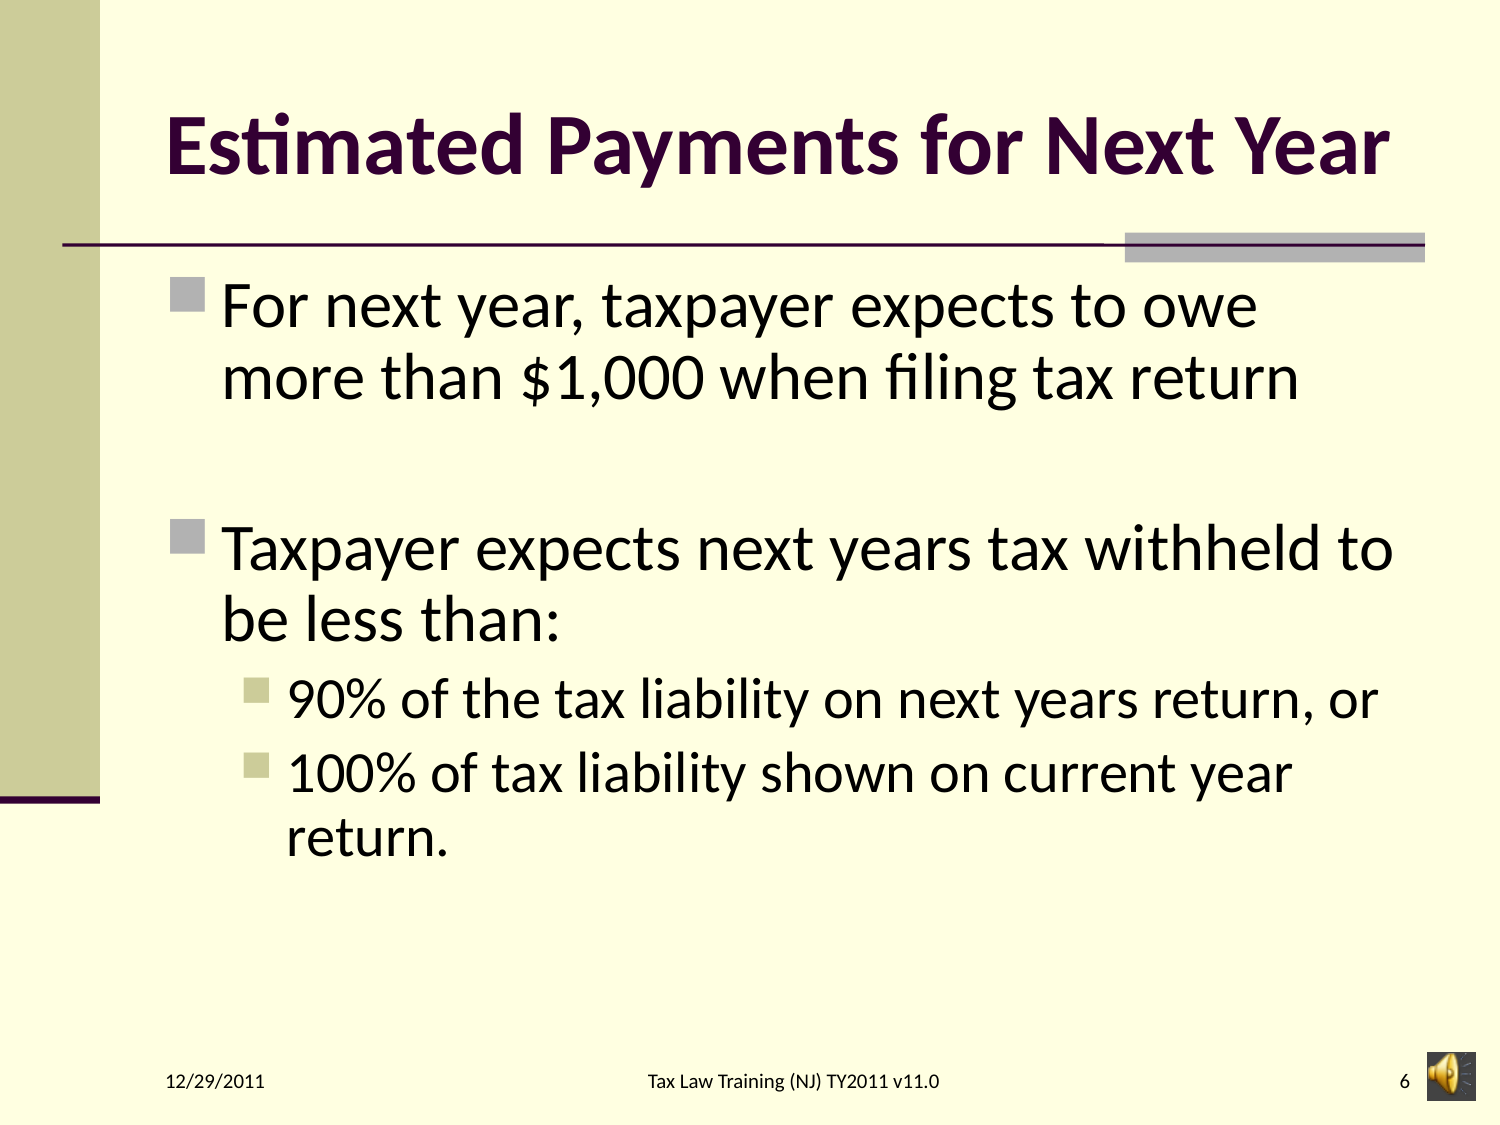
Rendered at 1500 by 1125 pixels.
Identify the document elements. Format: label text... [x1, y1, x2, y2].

picture [1426, 1051, 1477, 1102]
footer Tax Law Training (NJ) TY2011 v11.0 [549, 1049, 1038, 1101]
title Estimated Payments for Next Year [150, 45, 1425, 234]
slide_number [149, 1050, 476, 1101]
slide_number 6 [1112, 1049, 1426, 1101]
list For next year, taxpayer expects to owe more than $1,000 when filing tax return Taxpayer expects next years tax withheld to be less than: 90% of the tax liability on next years return, or 100% of tax liability shown on current year return. [150, 262, 1425, 1038]
